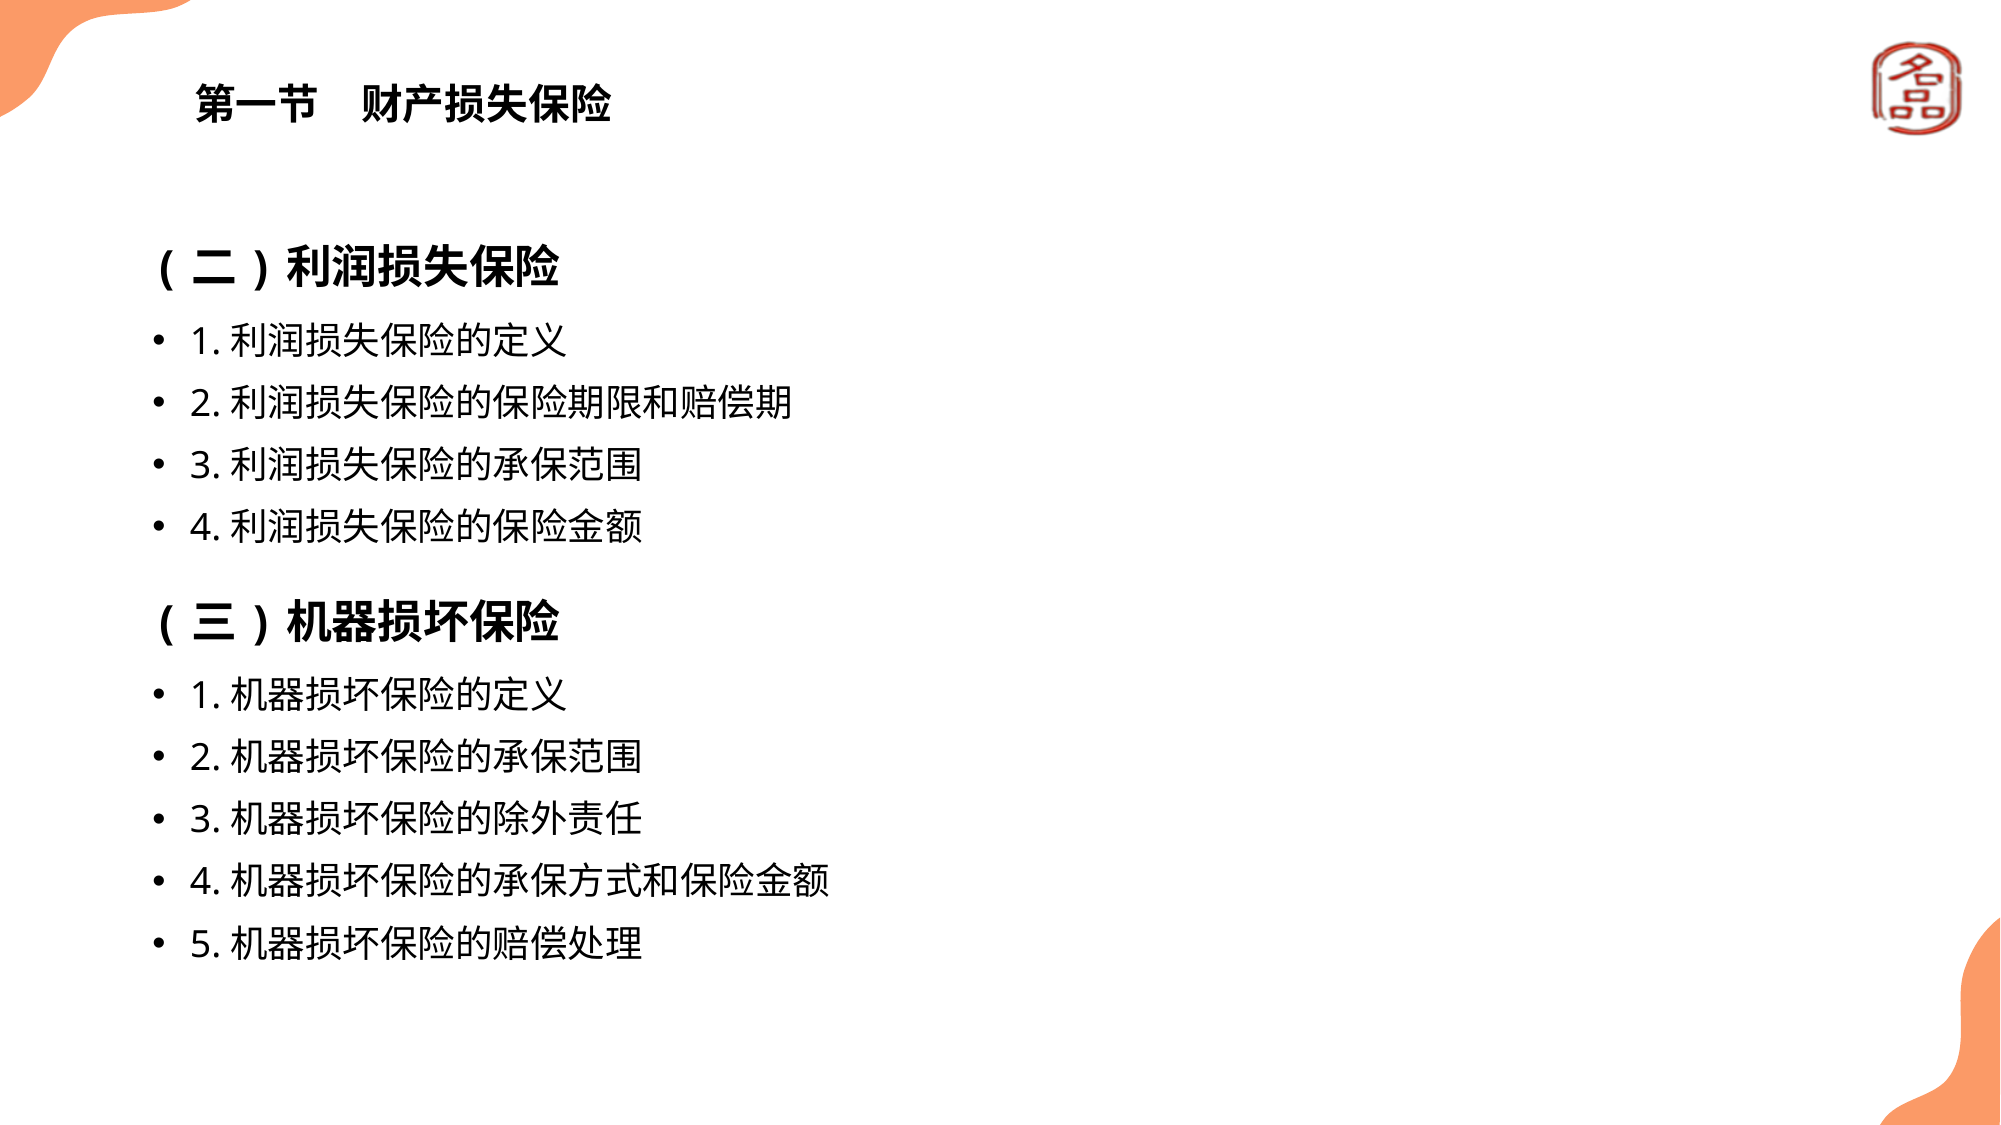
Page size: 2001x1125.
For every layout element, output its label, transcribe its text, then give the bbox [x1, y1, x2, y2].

picture [1861, 10, 1990, 147]
title 第一节 财产损失保险 [137, 60, 1863, 152]
list (二)利润损失保险 1.利润损失保险的定义 2.利润损失保险的保险期限和赔偿期 3.利润损失保险的承保范围 4.利润损失保险的保险金额 (三)机器损坏保险 1.机器损坏保险的定义 2.机器损坏保险的承保范围 3.机器损坏保险的除外责任 4.机器损坏保险的承保方式和保险金额 5.机器损坏保险的赔偿处理 [137, 217, 1863, 1031]
